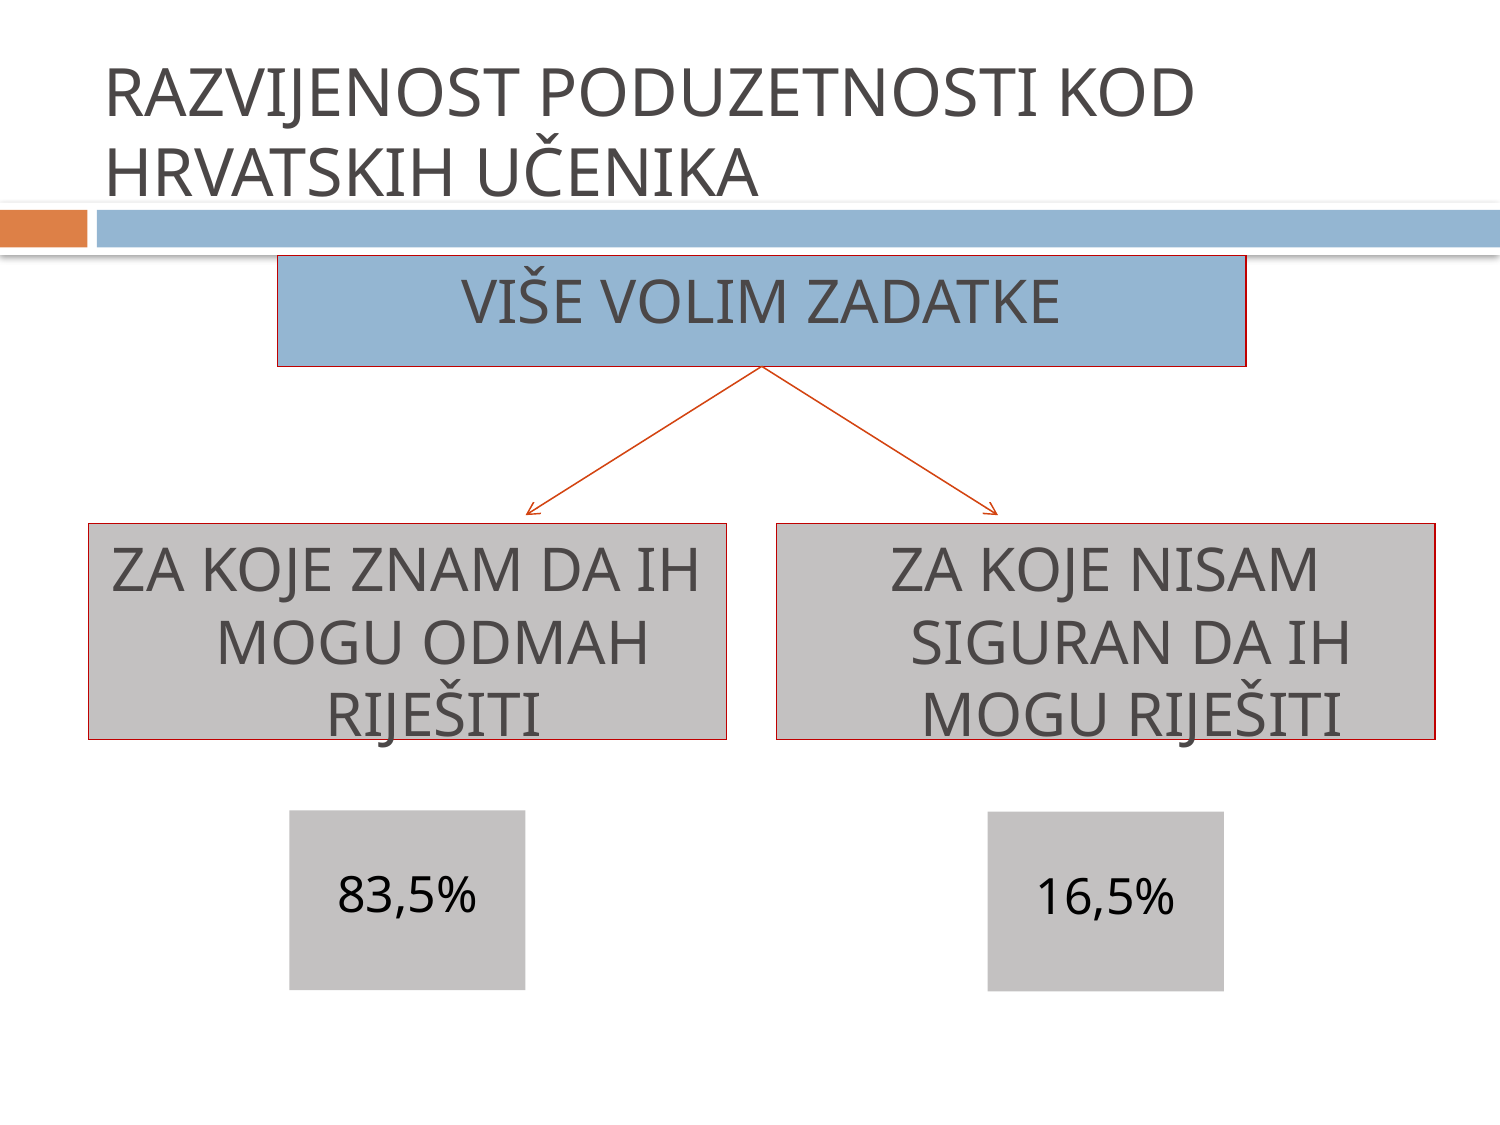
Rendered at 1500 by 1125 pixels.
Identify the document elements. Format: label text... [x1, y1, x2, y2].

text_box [761, 366, 999, 516]
text_box 83,5% [289, 810, 526, 991]
text_box 16,5% [987, 811, 1224, 992]
text_box ZA KOJE NISAM SIGURAN DA IH MOGU RIJEŠITI [776, 523, 1436, 740]
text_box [525, 366, 759, 516]
text_box RAZVIJENOST PODUZETNOSTI KOD HRVATSKIH UČENIKA [88, 42, 1436, 218]
list VIŠE VOLIM ZADATKE [277, 255, 1247, 367]
text_box ZA KOJE ZNAM DA IH MOGU ODMAH RIJEŠITI [88, 523, 727, 740]
